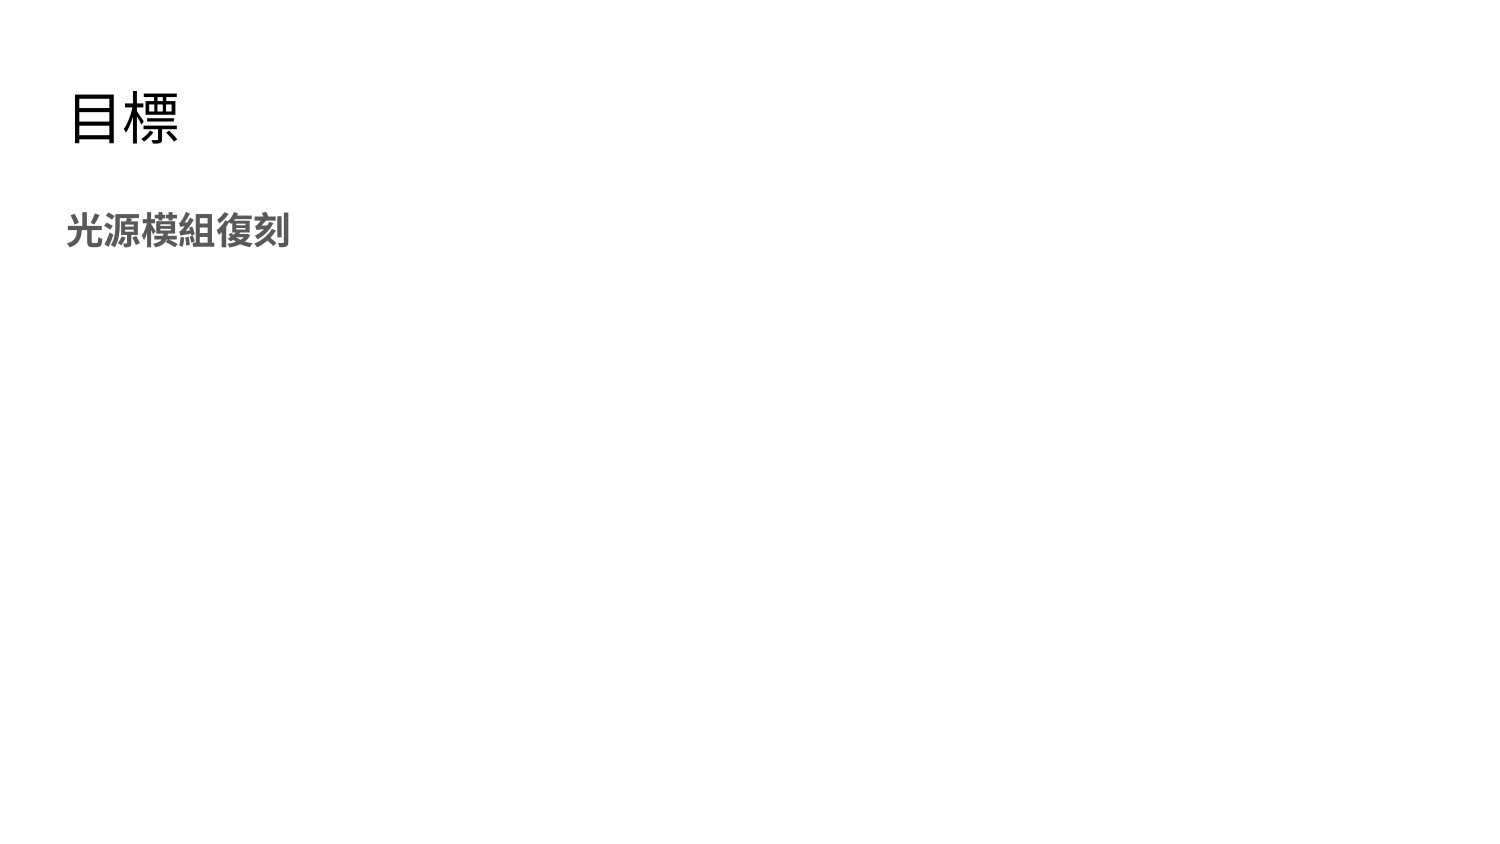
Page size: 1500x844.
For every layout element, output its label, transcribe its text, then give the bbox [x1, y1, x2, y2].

list 光源模組復刻 [51, 189, 1449, 750]
title 目標 [51, 72, 1449, 167]
